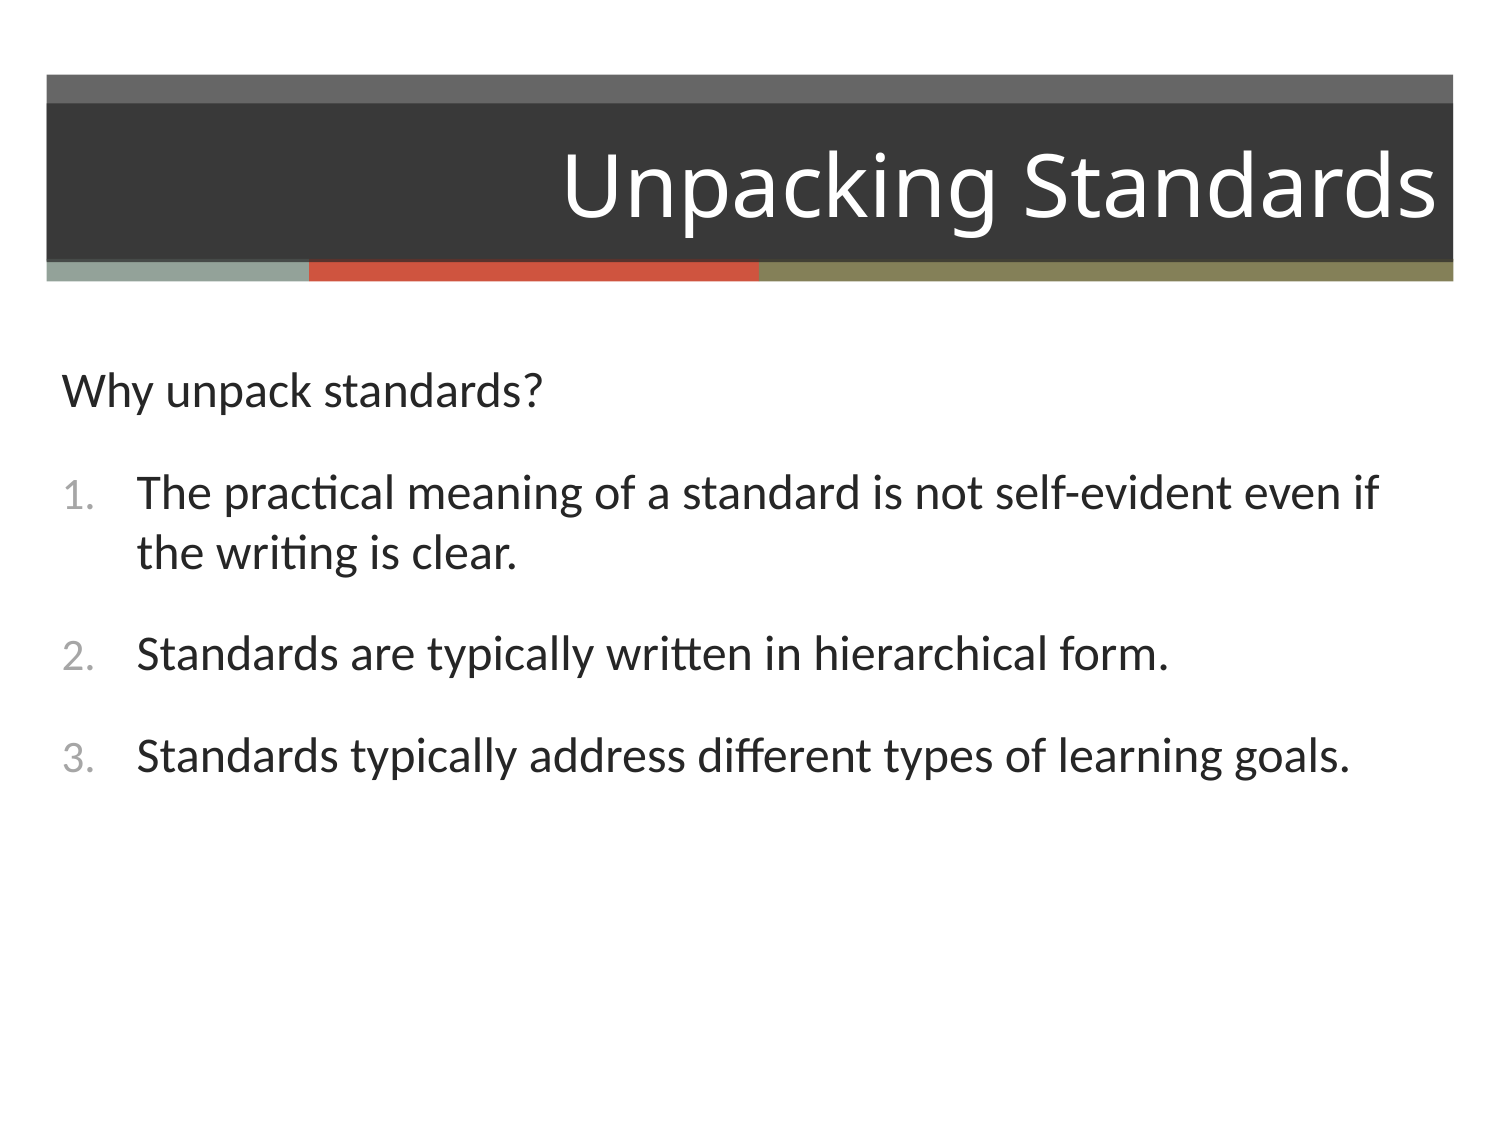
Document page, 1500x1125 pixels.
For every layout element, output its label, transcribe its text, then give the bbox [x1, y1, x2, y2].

title Unpacking Standards [46, 103, 1454, 263]
list Why unpack standards? The practical meaning of a standard is not self-evident even if the writing is clear. Standards are typically written in hierarchical form. Standards typically address different types of learning goals. [46, 350, 1454, 1005]
